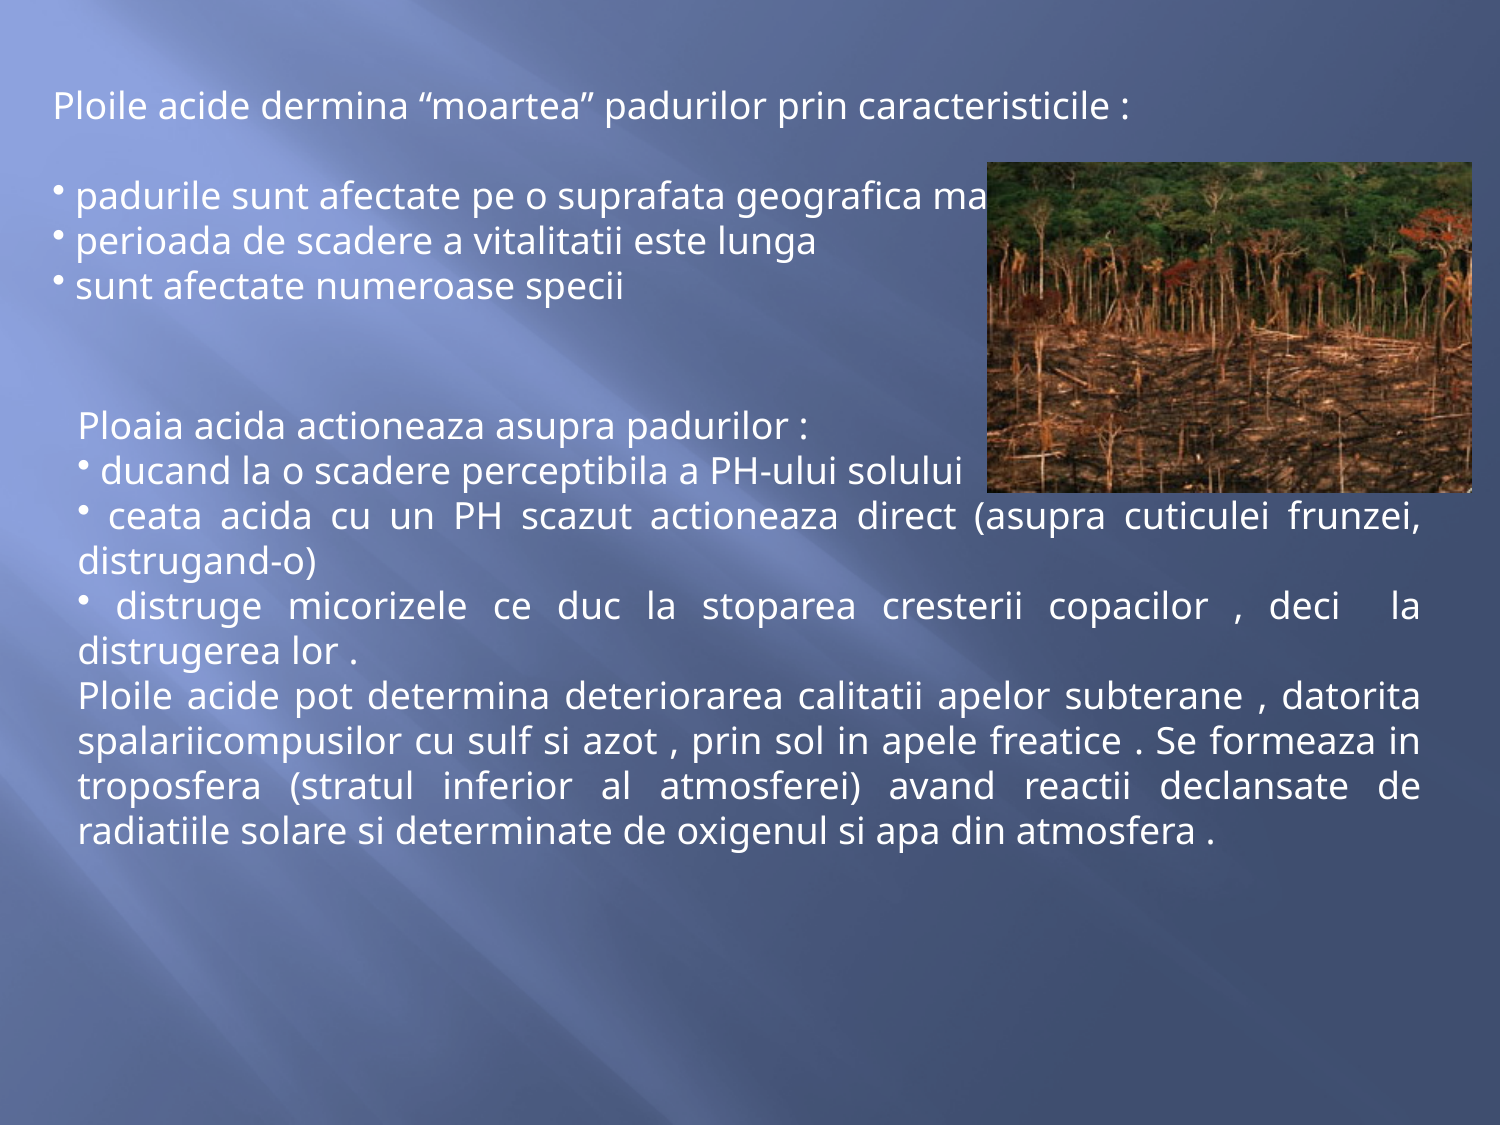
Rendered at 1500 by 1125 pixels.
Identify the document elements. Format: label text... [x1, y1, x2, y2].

text_box Ploaia acida actioneaza asupra padurilor : ducand la o scadere perceptibila a PH-ului solului ceata acida cu un PH scazut actioneaza direct (asupra cuticulei frunzei, distrugand-o) distruge micorizele ce duc la stoparea cresterii copacilor , deci la distrugerea lor . Ploile acide pot determina deteriorarea calitatii apelor subterane , datorita spalariicompusilor cu sulf si azot , prin sol in apele freatice . Se formeaza in troposfera (stratul inferior al atmosferei) avand reactii declansate de radiatiile solare si determinate de oxigenul si apa din atmosfera . [62, 349, 1438, 860]
text_box Ploile acide dermina “moartea” padurilor prin caracteristicile : padurile sunt afectate pe o suprafata geografica mare perioada de scadere a vitalitatii este lunga sunt afectate numeroase specii [37, 74, 1463, 315]
picture [987, 162, 1473, 493]
